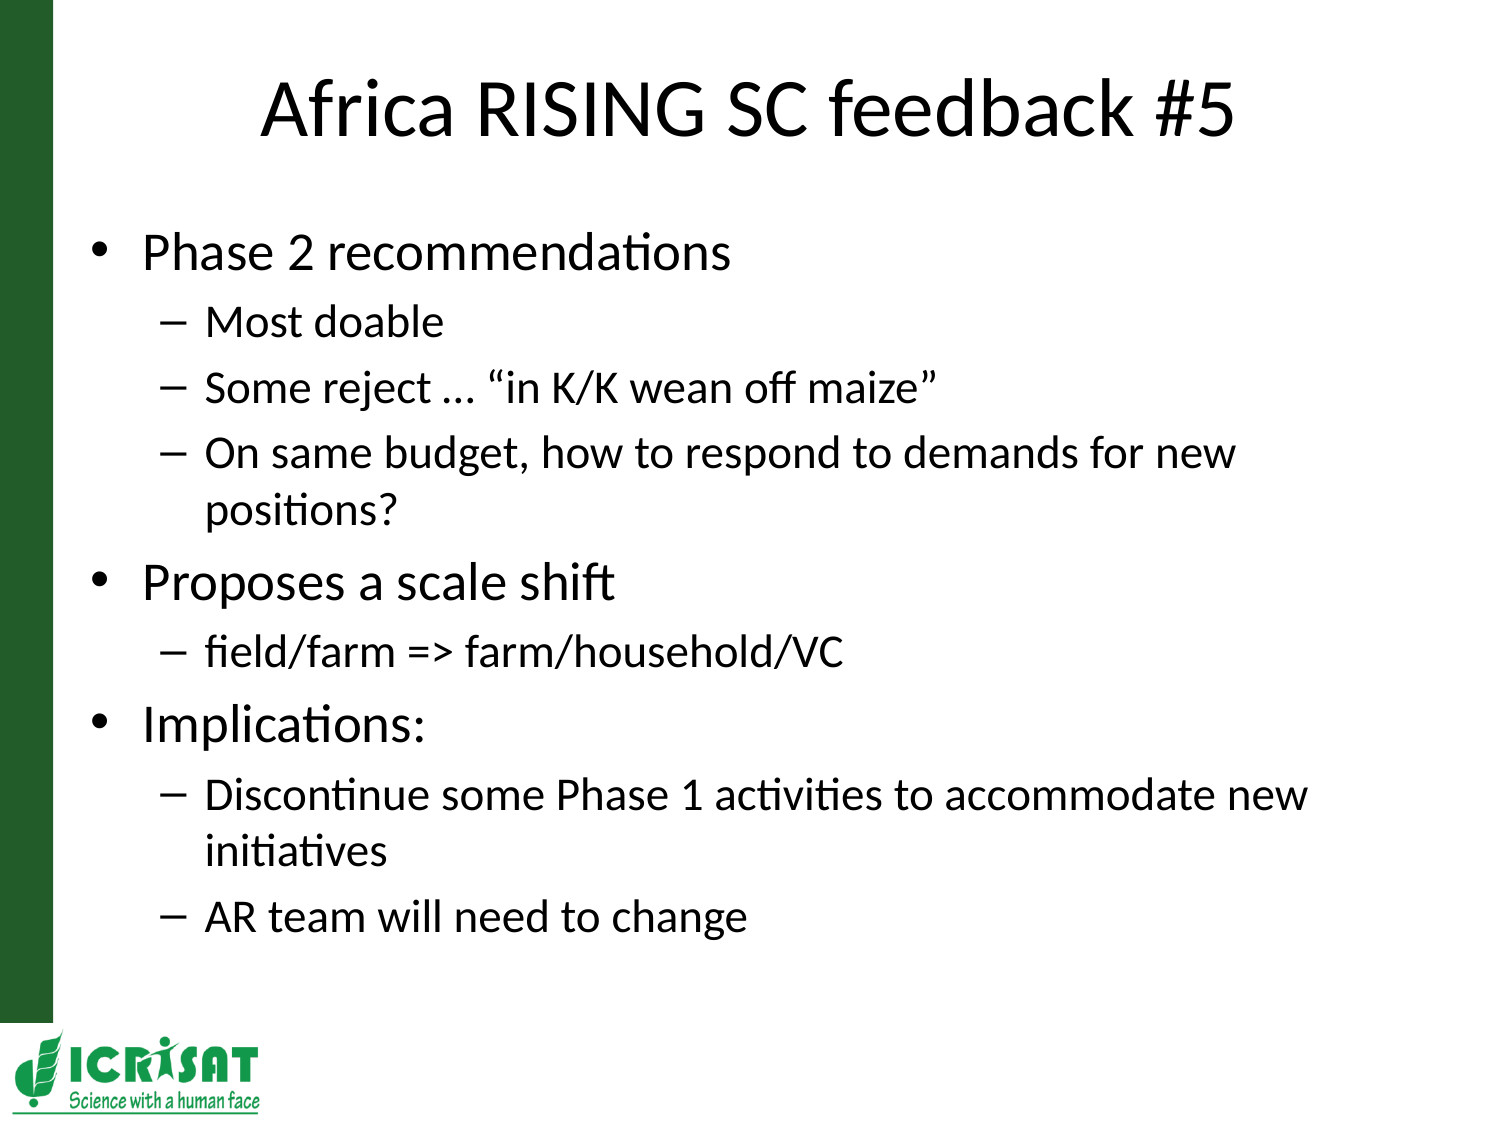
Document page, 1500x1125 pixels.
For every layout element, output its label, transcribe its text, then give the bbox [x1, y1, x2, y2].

picture [0, 1023, 264, 1123]
list Phase 2 recommendations Most doable Some reject … “in K/K wean off maize” On same budget, how to respond to demands for new positions? Proposes a scale shift field/farm => farm/household/VC Implications: Discontinue some Phase 1 activities to accommodate new initiatives AR team will need to change [75, 208, 1425, 951]
title Africa RISING SC feedback #5 [75, 45, 1425, 161]
